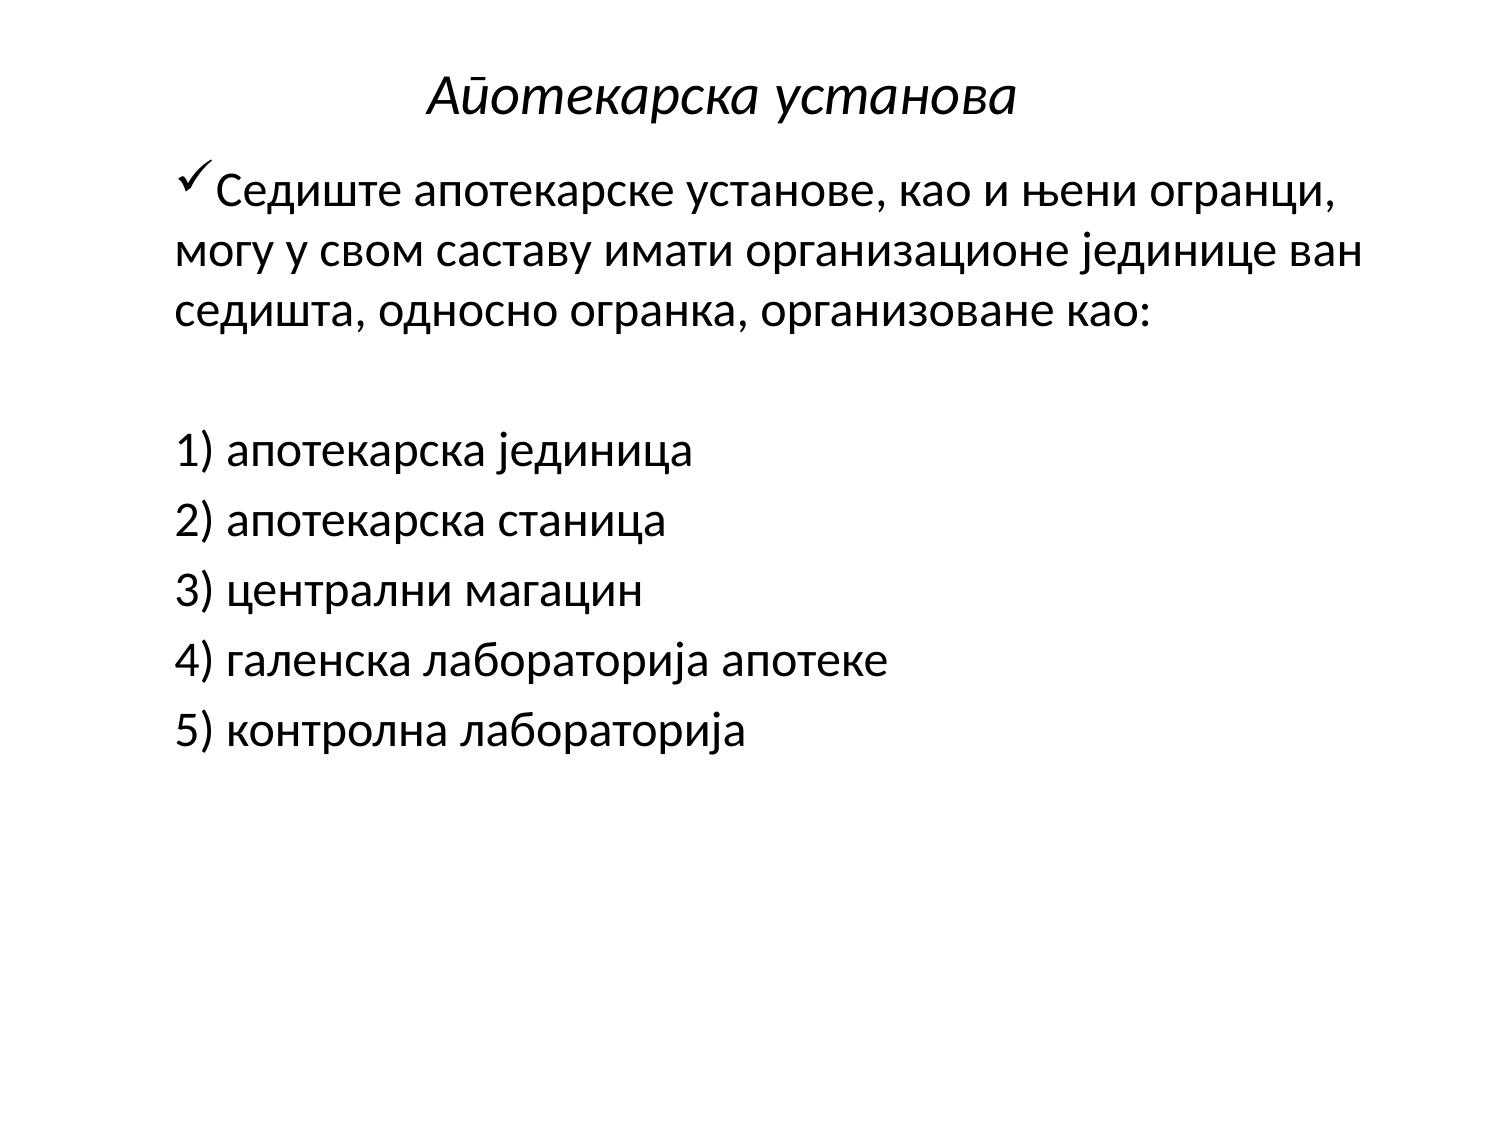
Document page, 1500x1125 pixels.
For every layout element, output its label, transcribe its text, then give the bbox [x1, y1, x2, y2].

list Седиште апотекарске установе, као и њени огранци, могу у свом саставу имати организационе јединице ван седишта, односно огранка, организоване као: 1) апотекарска јединица 2) апотекарска станица 3) централни магацин 4) галенска лабораторија апотеке 5) контролна лабораторија [159, 149, 1388, 1083]
title Апотекарска установа [135, 54, 1324, 128]
